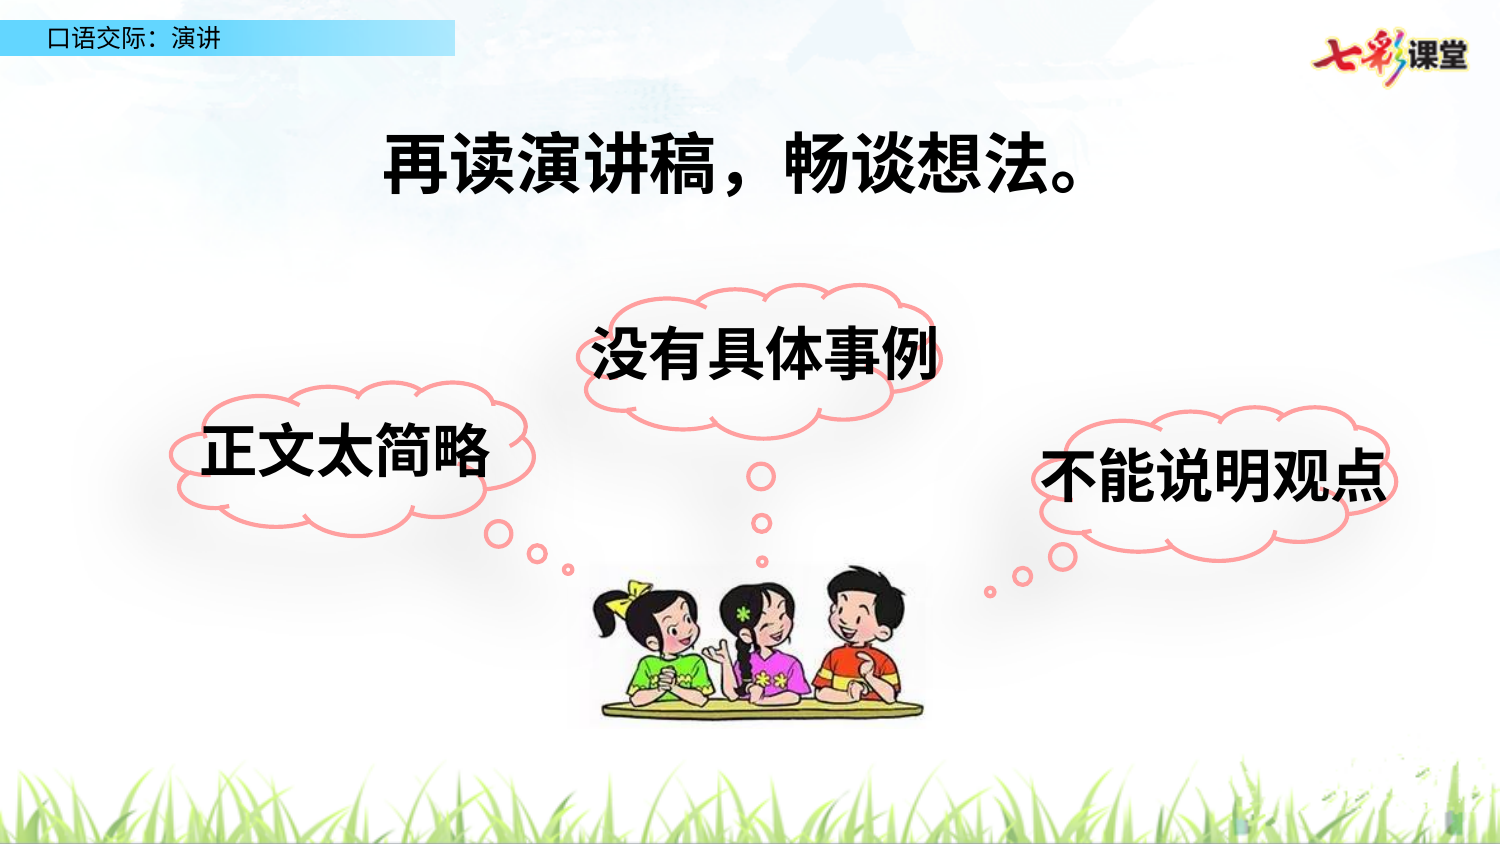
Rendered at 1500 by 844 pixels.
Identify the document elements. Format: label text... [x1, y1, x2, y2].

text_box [1021, 406, 1408, 561]
picture [0, 0, 1500, 844]
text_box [572, 284, 959, 439]
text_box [170, 381, 534, 536]
text_box 再读演讲稿，畅谈想法。 [368, 114, 1132, 210]
